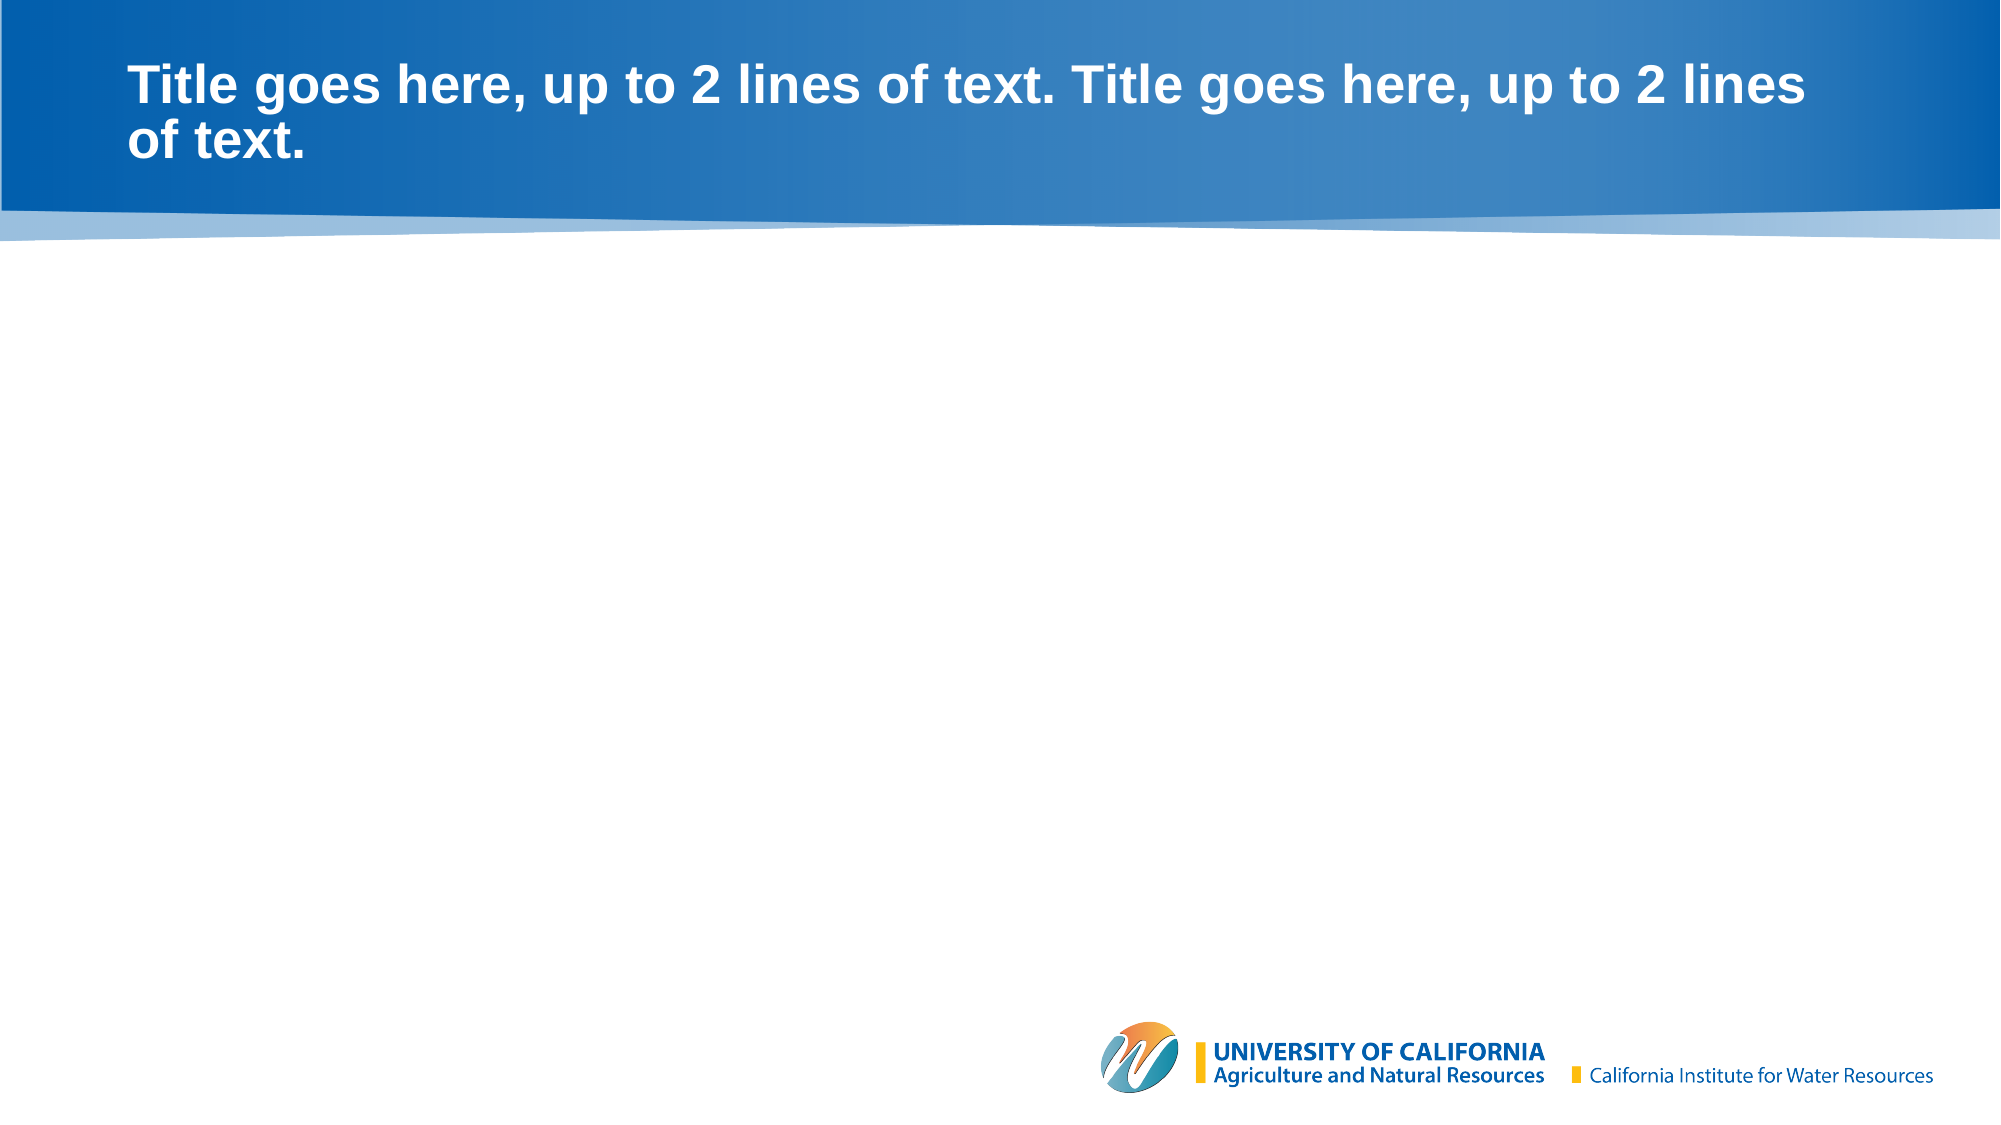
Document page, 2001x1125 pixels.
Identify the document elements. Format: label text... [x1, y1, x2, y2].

picture [1091, 1012, 1938, 1101]
title Title goes here, up to 2 lines of text. Title goes here, up to 2 lines of text. [112, 51, 1887, 178]
picture [0, 0, 2000, 263]
